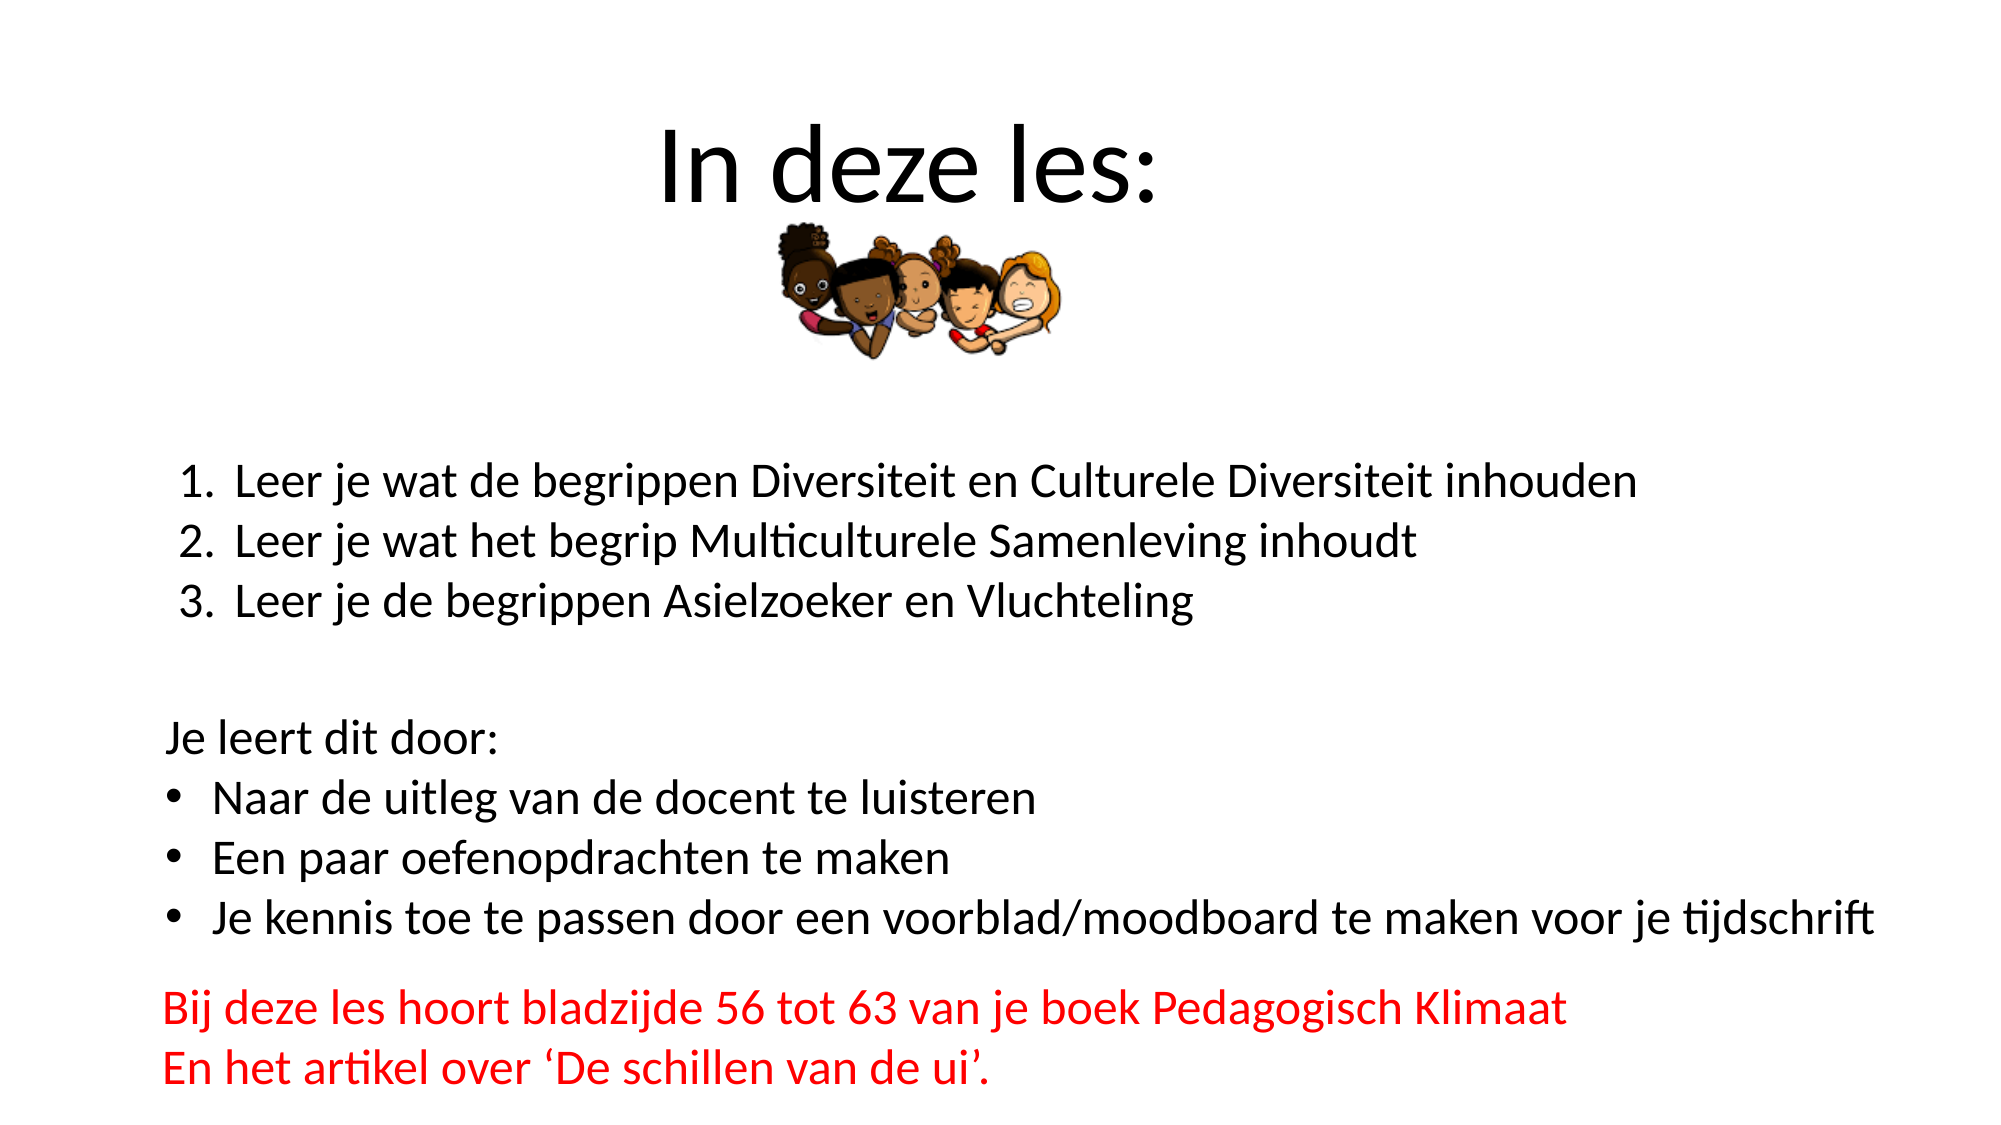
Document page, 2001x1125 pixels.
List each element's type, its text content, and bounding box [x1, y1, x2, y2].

text_box Je leert dit door: Naar de uitleg van de docent te luisteren Een paar oefenopdrachten te maken Je kennis toe te passen door een voorblad/moodboard te maken voor je tijdschrift [150, 697, 1891, 953]
text_box Bij deze les hoort bladzijde 56 tot 63 van je boek Pedagogisch Klimaat En het artikel over ‘De schillen van de ui’. [147, 967, 1584, 1102]
text_box In deze les: [289, 82, 1530, 233]
picture [749, 94, 1070, 480]
text_box Leer je wat de begrippen Diversiteit en Culturele Diversiteit inhouden Leer je wat het begrip Multiculturele Samenleving inhoudt Leer je de begrippen Asielzoeker en Vluchteling [163, 439, 1654, 695]
